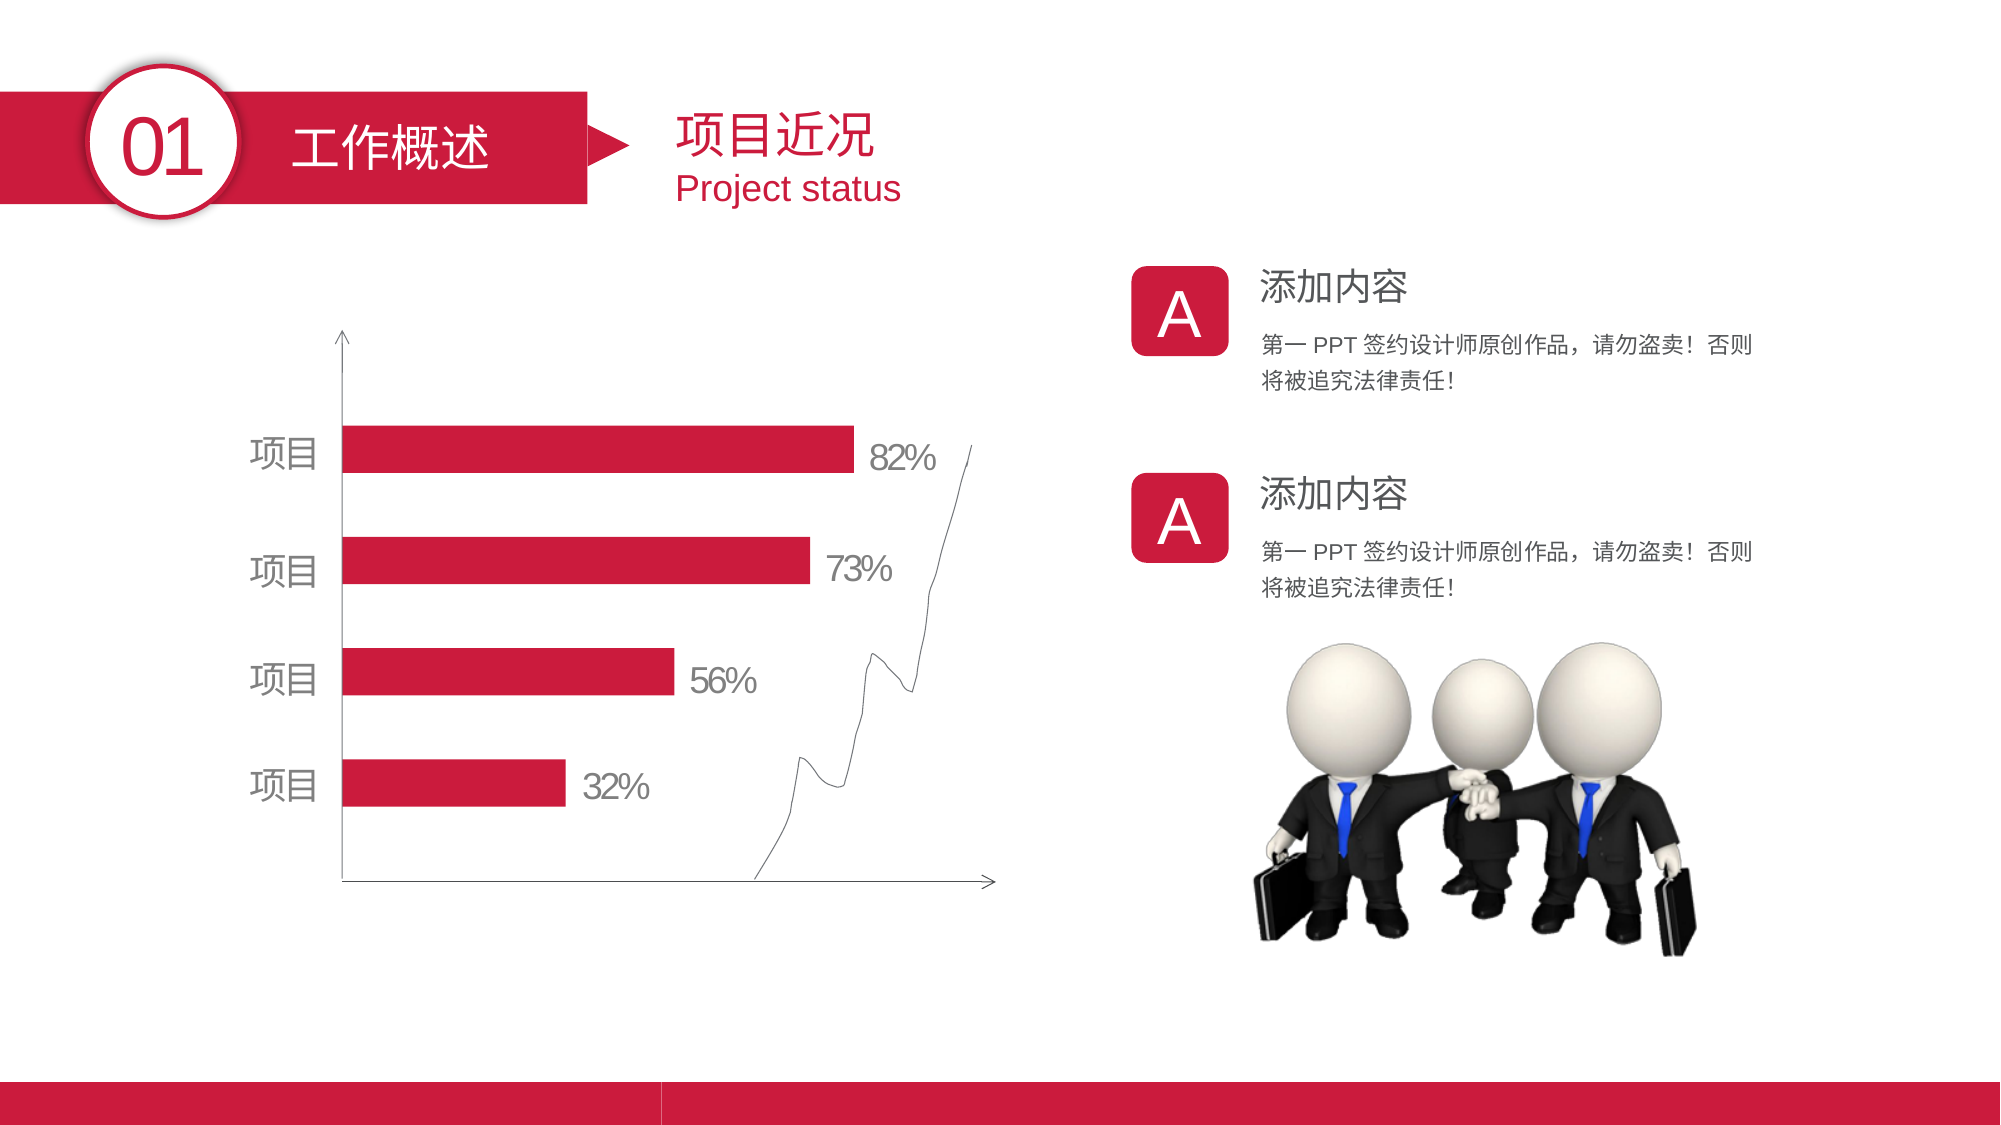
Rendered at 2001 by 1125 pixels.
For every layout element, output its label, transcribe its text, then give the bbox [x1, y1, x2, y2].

text_box 第一PPT签约设计师原创作品，请勿盗卖！否则将被追究法律责任！ [1246, 315, 1780, 402]
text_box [87, 65, 252, 218]
text_box [661, 1081, 1330, 1125]
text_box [234, 422, 353, 815]
text_box 第一PPT签约设计师原创作品，请勿盗卖！否则将被追究法律责任！ [1246, 521, 1780, 609]
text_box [0, 91, 87, 205]
text_box [1330, 1081, 2000, 1125]
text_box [567, 425, 964, 815]
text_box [252, 91, 630, 205]
text_box [0, 1081, 661, 1125]
text_box 添加内容 [1244, 255, 1486, 316]
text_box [342, 329, 996, 882]
text_box 项目近况 Project status [660, 96, 1000, 216]
picture [1244, 636, 1712, 963]
text_box A [1130, 471, 1230, 564]
text_box A [1130, 265, 1230, 358]
text_box 添加内容 [1244, 461, 1486, 522]
